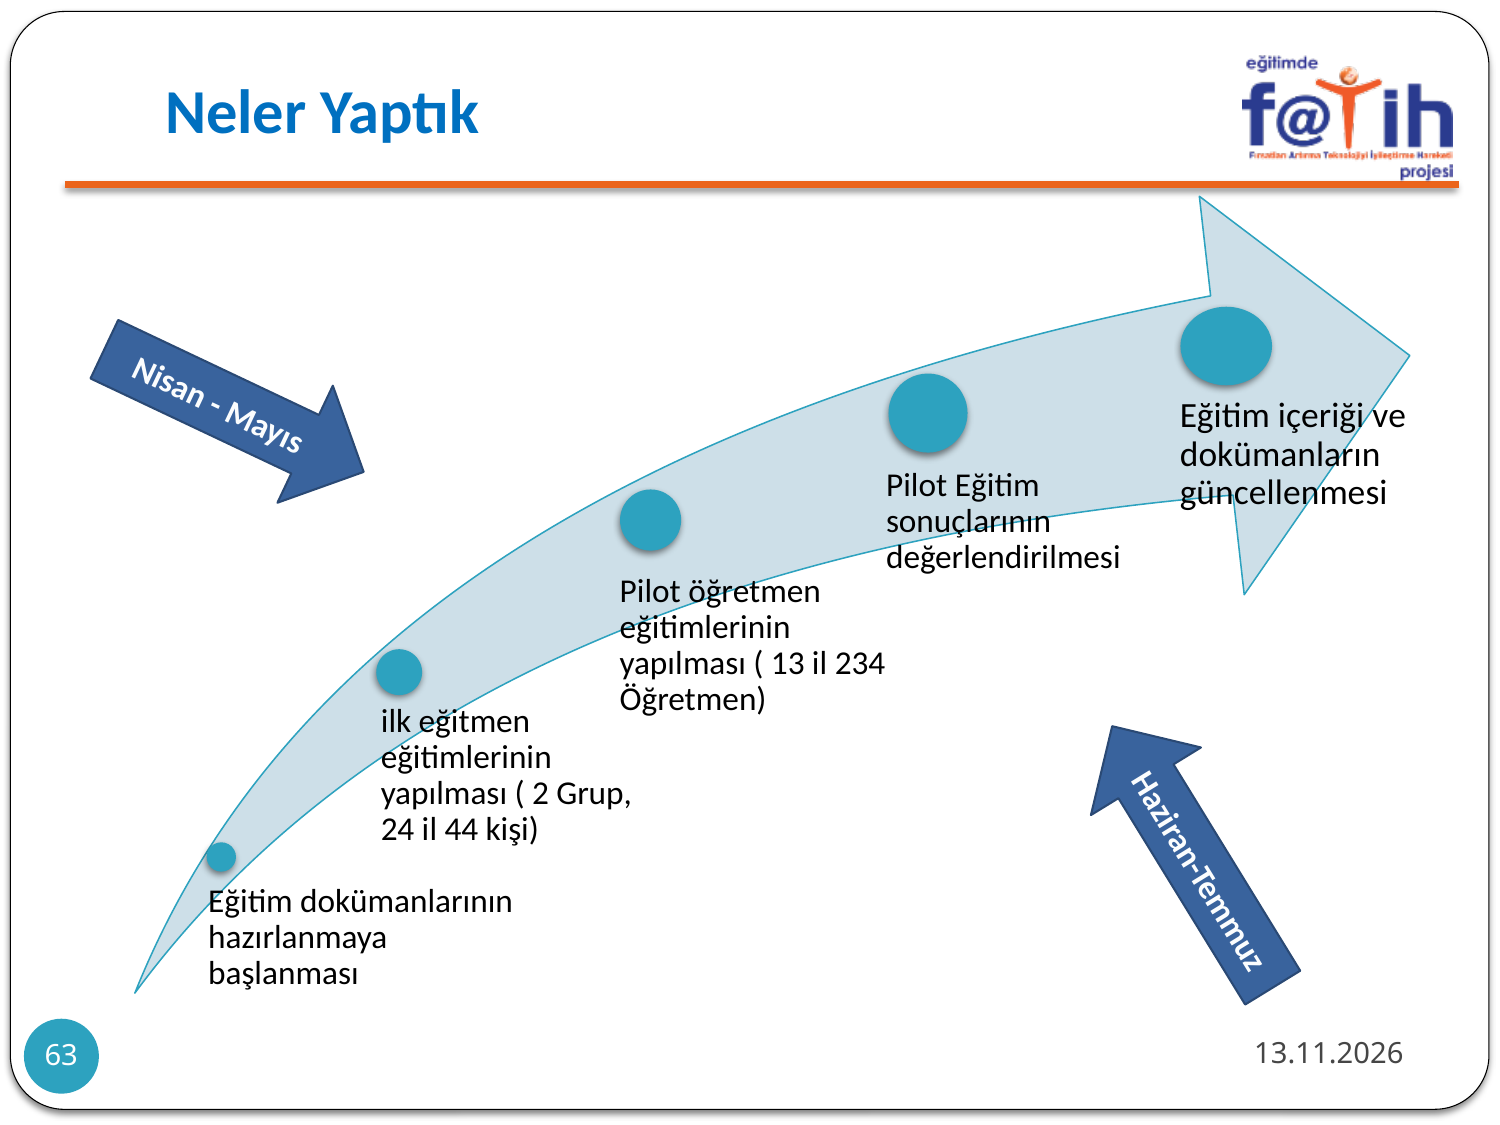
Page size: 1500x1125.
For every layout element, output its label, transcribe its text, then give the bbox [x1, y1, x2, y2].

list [149, 195, 1426, 1047]
slide_number 63 [23, 1018, 99, 1094]
title Neler Yaptık [150, 45, 1425, 161]
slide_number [1012, 1056, 1419, 1094]
text_box Nisan - Mayıs [89, 319, 143, 405]
picture [1242, 54, 1453, 182]
